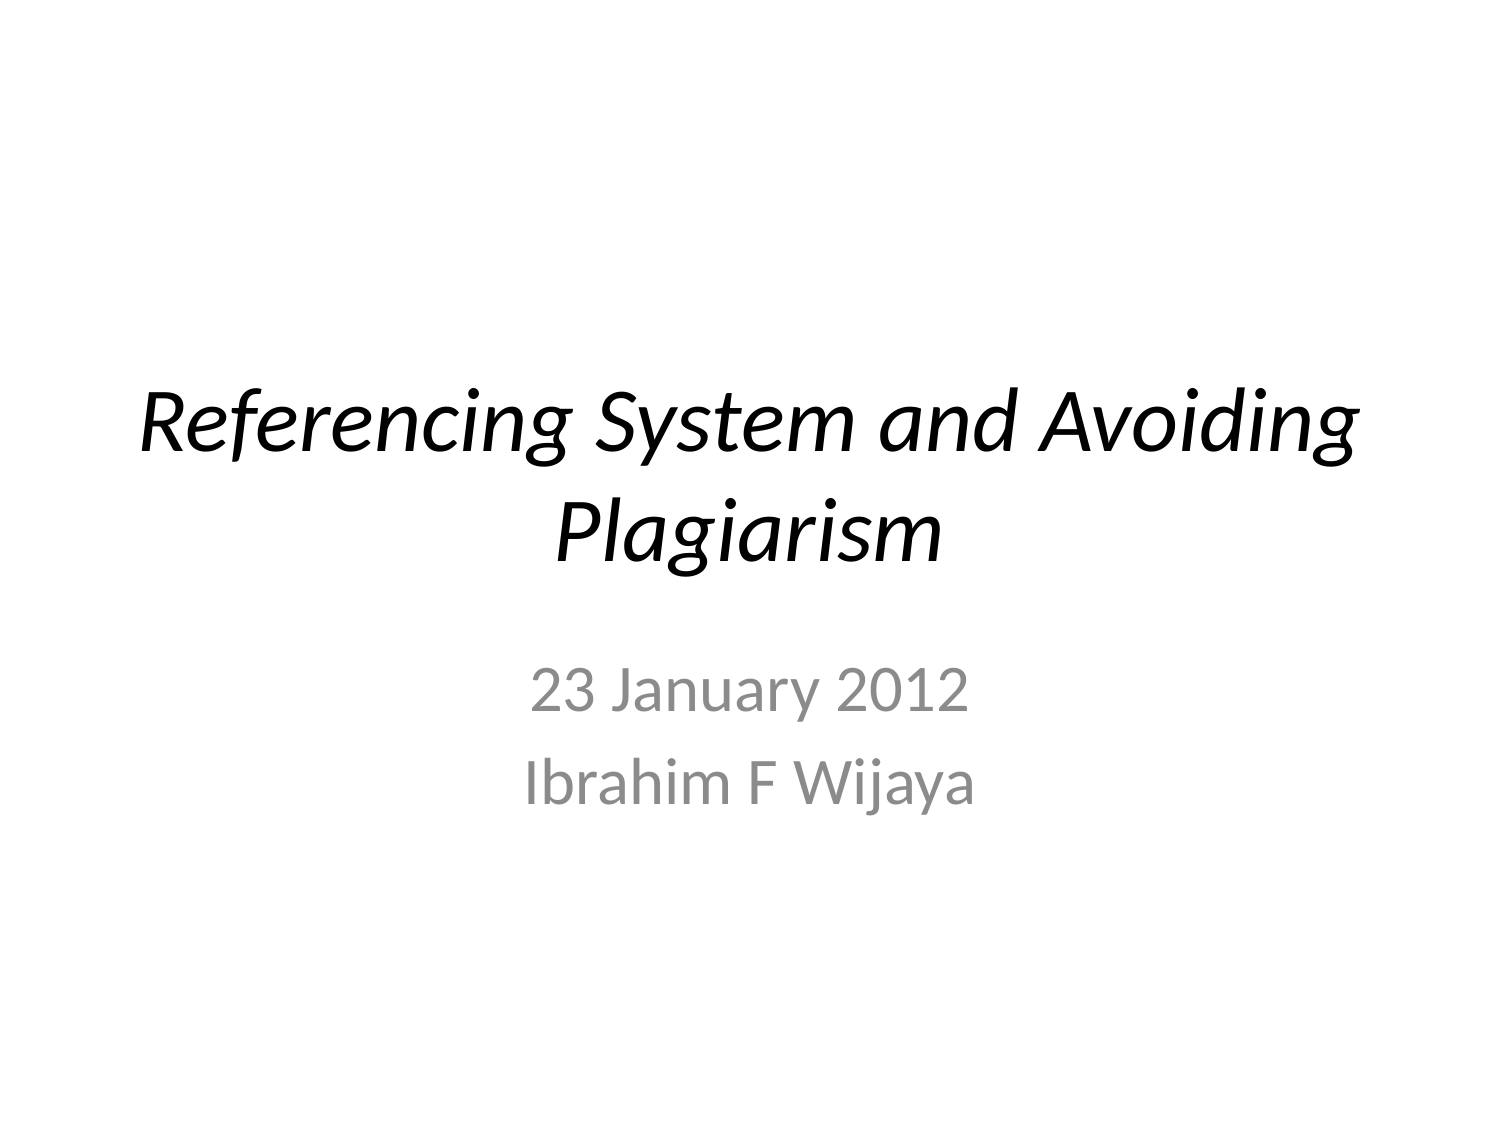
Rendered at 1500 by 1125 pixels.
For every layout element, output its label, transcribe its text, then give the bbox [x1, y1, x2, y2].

subtitle 23 January 2012 Ibrahim F Wijaya [225, 637, 1275, 925]
title Referencing System and Avoiding Plagiarism [112, 349, 1388, 591]
